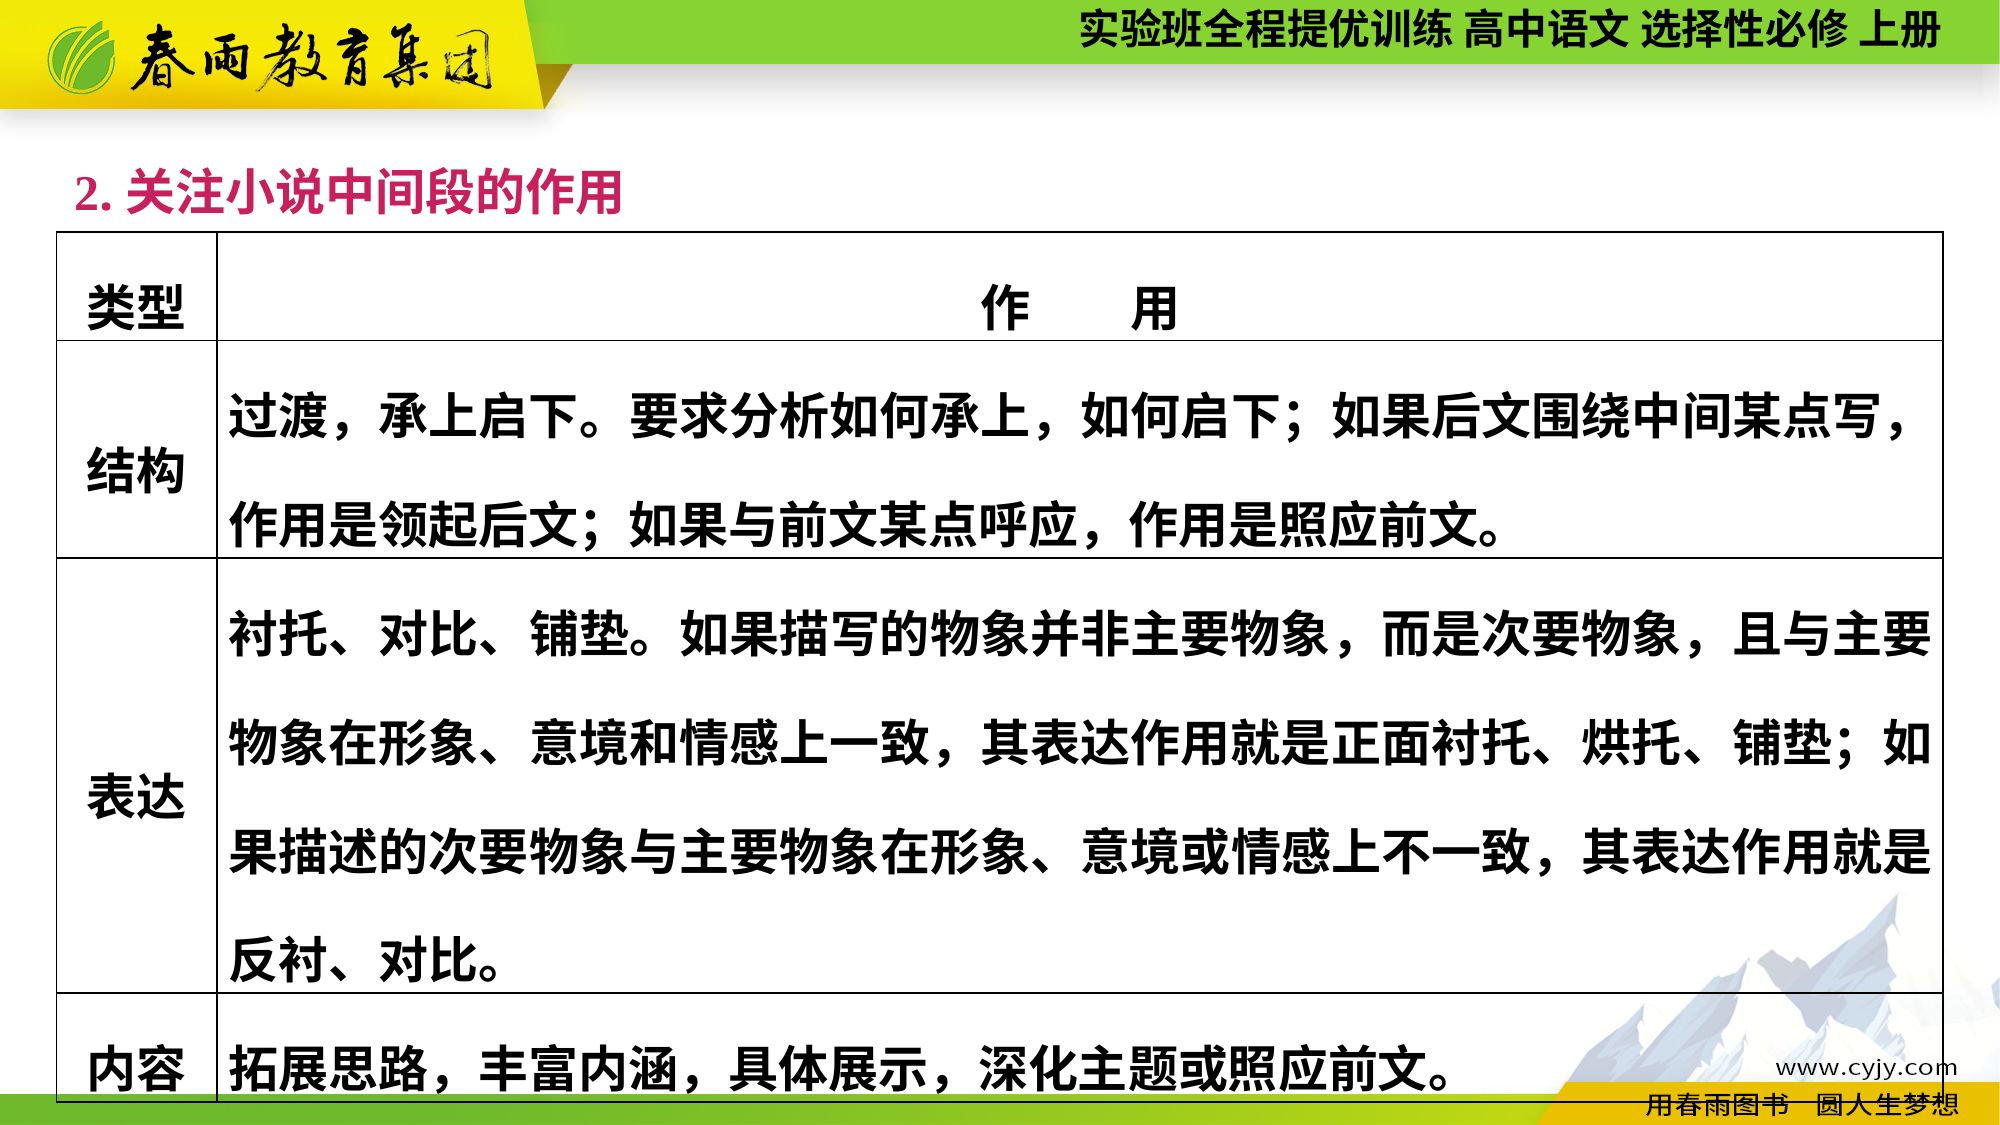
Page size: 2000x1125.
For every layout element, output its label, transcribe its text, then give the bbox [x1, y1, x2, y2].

table_cell 衬托、对比、铺垫。如果描写的物象并非主要物象，而是次要物象，且与主要物象在形象、意境和情感上一致，其表达作用就是正面衬托、烘托、铺垫；如果描述的次要物象与主要物象在形象、意境或情感上不一致，其表达作用就是反衬、对比。 [218, 559, 1942, 992]
table_cell 过渡，承上启下。要求分析如何承上，如何启下；如果后文围绕中间某点写，作用是领起后文；如果与前文某点呼应，作用是照应前文。 [218, 341, 1942, 557]
table_header 作 用 [218, 233, 1942, 340]
list 2.关注小说中间段的作用 [59, 122, 1944, 217]
table_header 类型 [57, 233, 216, 340]
table_cell 内容 [57, 994, 216, 1101]
picture [0, 0, 2000, 1125]
table_cell 结构 [57, 341, 216, 557]
table_cell 表达 [57, 559, 216, 992]
table_cell 拓展思路，丰富内涵，具体展示，深化主题或照应前文。 [218, 994, 1942, 1101]
